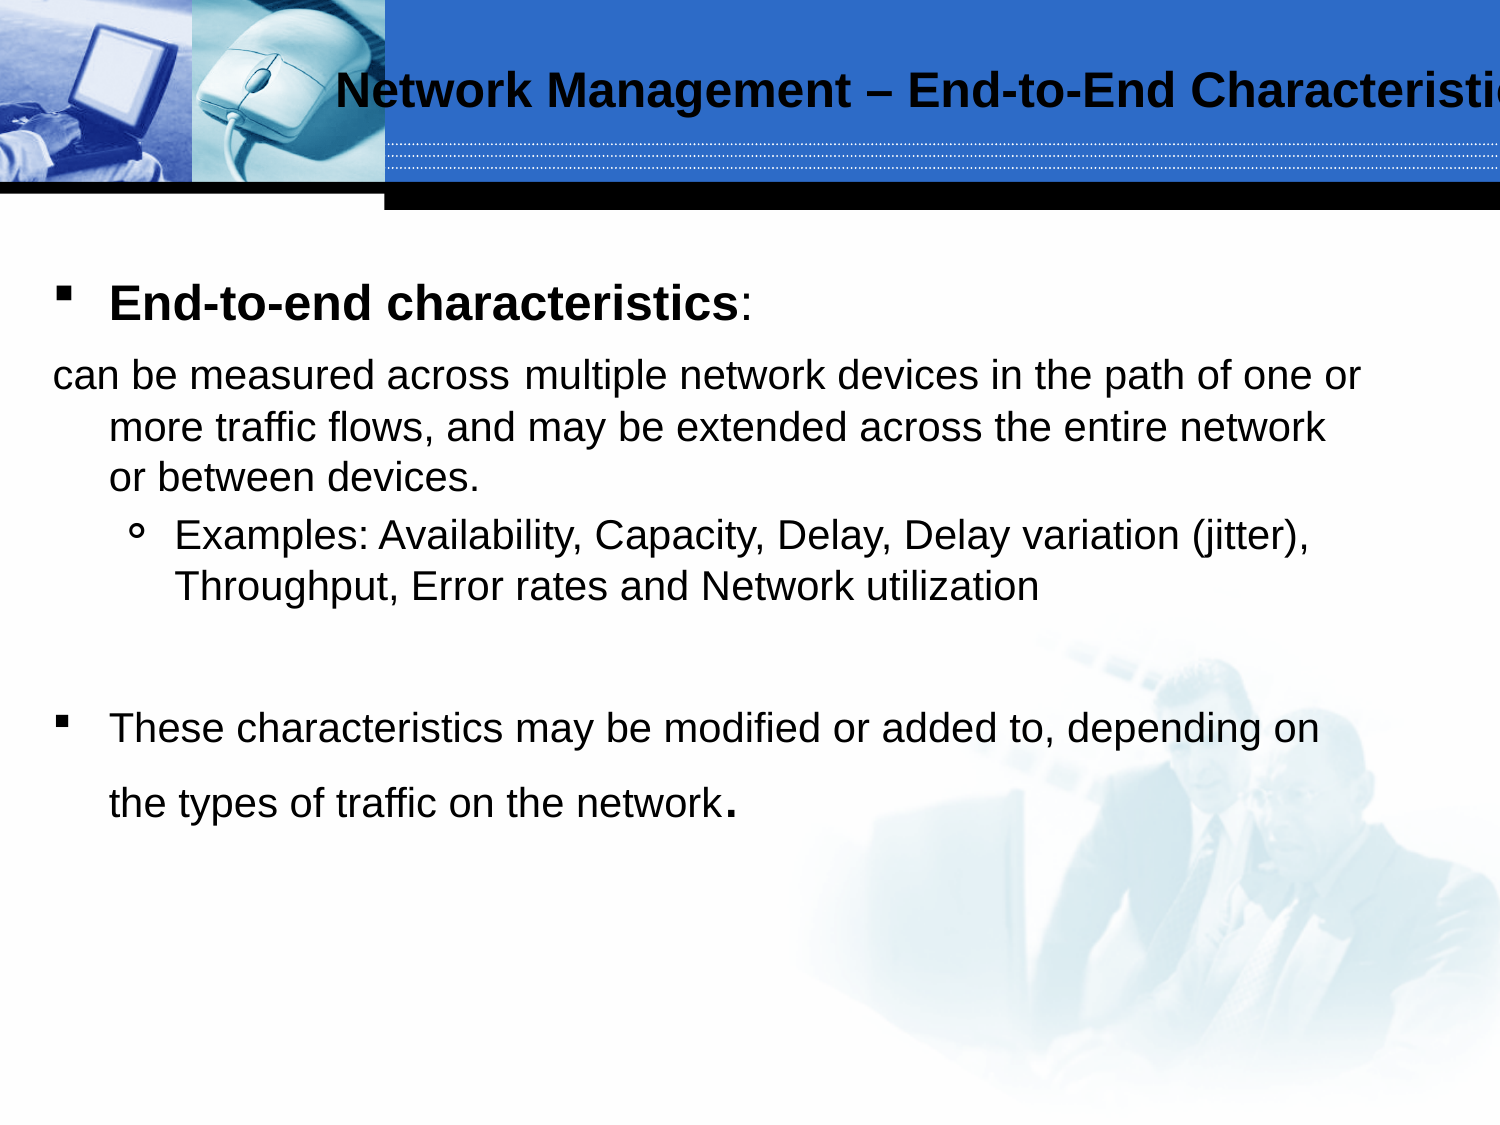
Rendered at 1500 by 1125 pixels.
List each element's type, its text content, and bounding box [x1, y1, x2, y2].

list End-to-end characteristics: can be measured across multiple network devices in the path of one or more traffic flows, and may be extended across the entire network or between devices. Examples: Availability, Capacity, Delay, Delay variation (jitter), Throughput, Error rates and Network utilization These characteristics may be modified or added to, depending on the types of traffic on the network. [37, 262, 1388, 1005]
picture [0, 194, 1500, 1125]
picture [0, 0, 385, 181]
title Network Management – End-to-End Characteristics [312, 50, 1500, 253]
